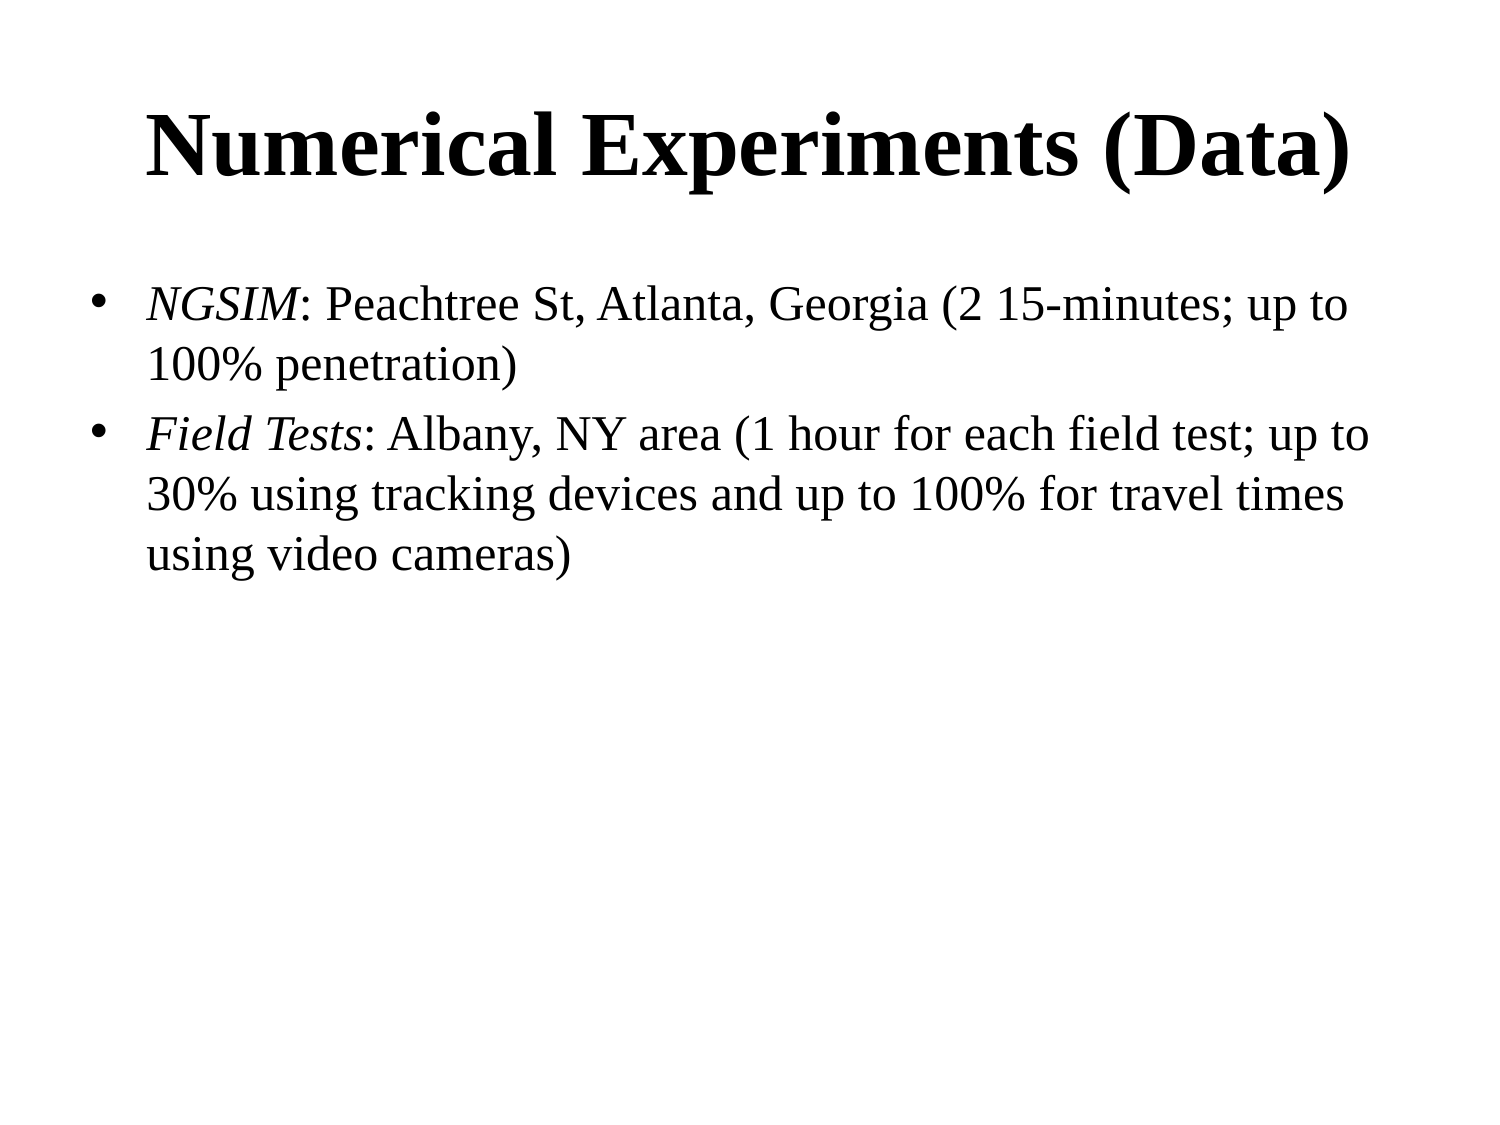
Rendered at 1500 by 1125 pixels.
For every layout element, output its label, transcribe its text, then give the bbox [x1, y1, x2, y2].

list NGSIM: Peachtree St, Atlanta, Georgia (2 15-minutes; up to 100% penetration) Field Tests: Albany, NY area (1 hour for each field test; up to 30% using tracking devices and up to 100% for travel times using video cameras) [75, 262, 1425, 1005]
title Numerical Experiments (Data) [75, 45, 1425, 233]
